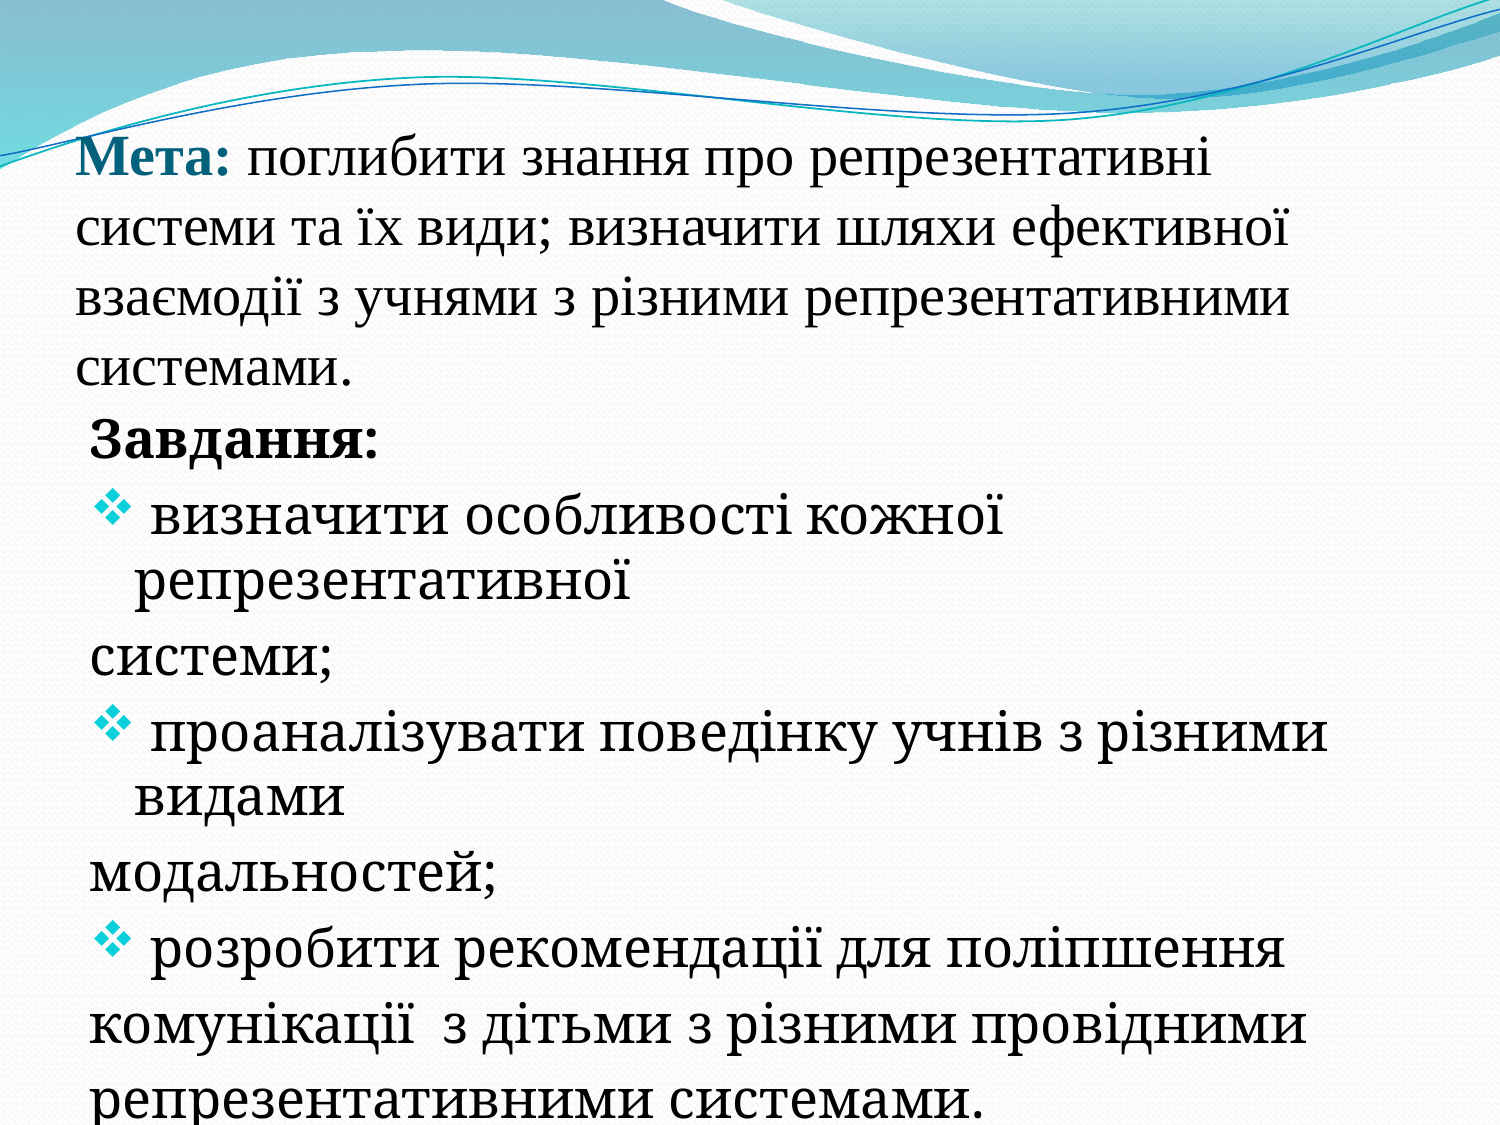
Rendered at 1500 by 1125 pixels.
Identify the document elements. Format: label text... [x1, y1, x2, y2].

title Мета: поглибити знання про репрезентативні системи та їх види; визначити шляхи ефективної взаємодії з учнями з різними репрезентативними системами. [75, 30, 1425, 397]
list Завдання: визначити особливості кожної репрезентативної системи; проаналізувати поведінку учнів з різними видами модальностей; розробити рекомендації для поліпшення комунікації з дітьми з різними провідними репрезентативними системами. [75, 397, 1425, 1038]
